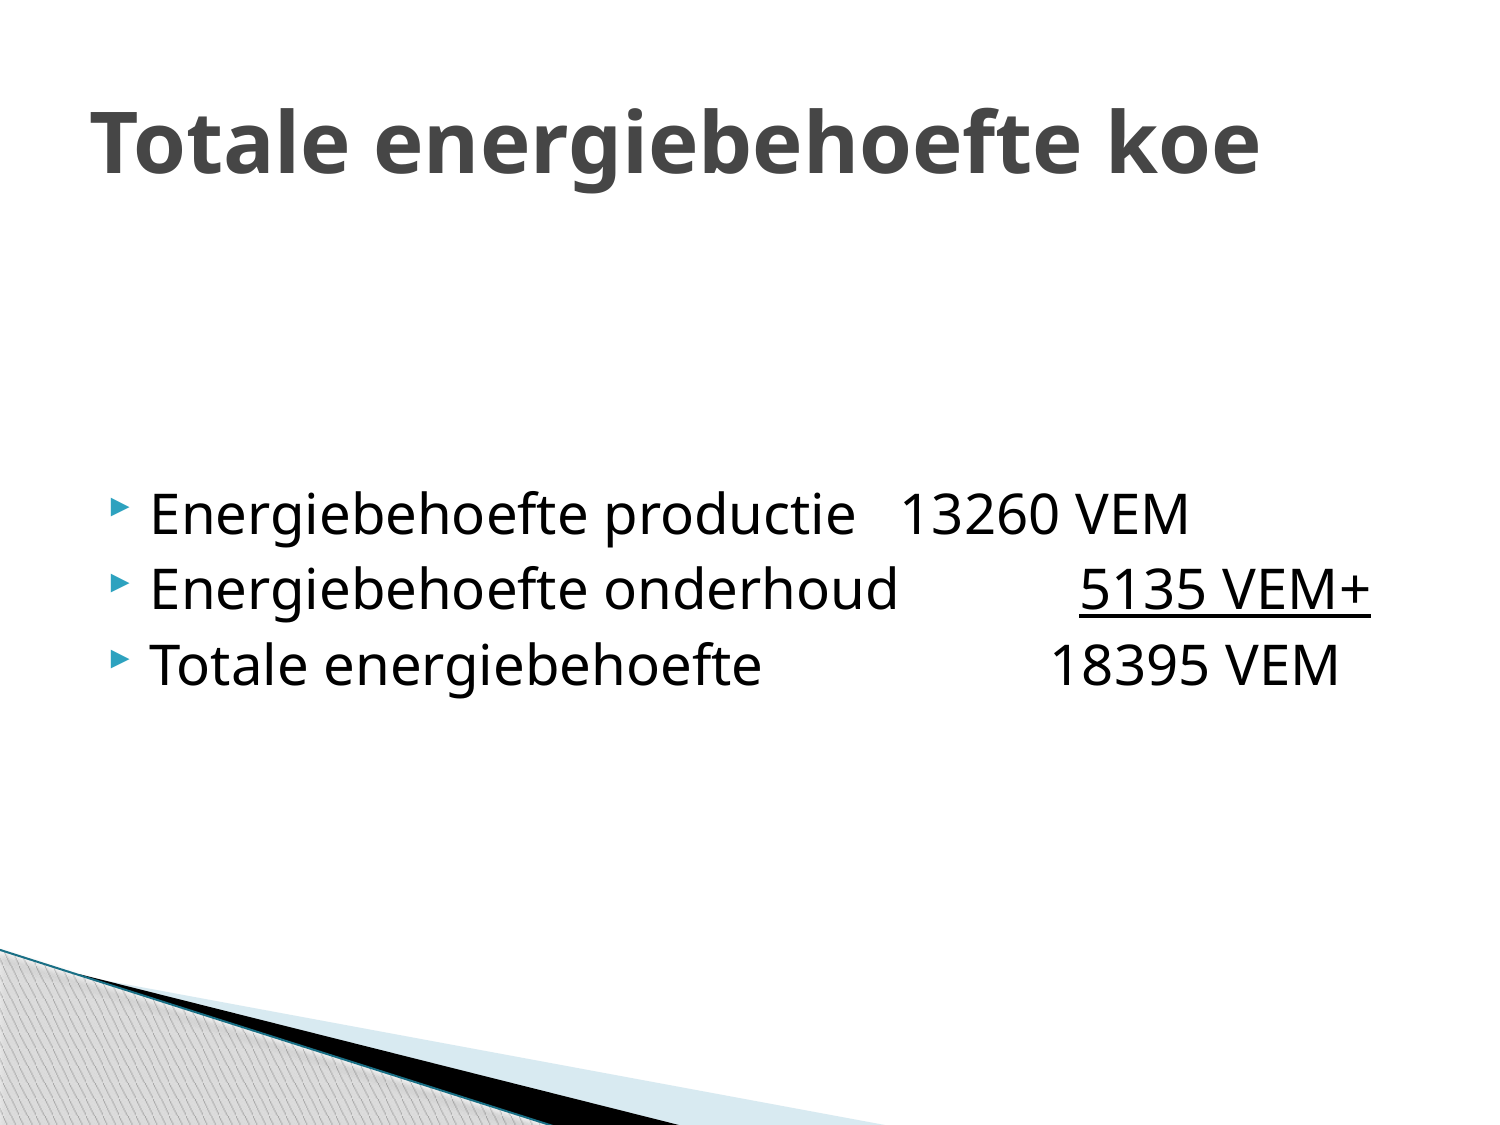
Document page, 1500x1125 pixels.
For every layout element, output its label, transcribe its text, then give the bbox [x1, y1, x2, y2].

list Energiebehoefte productie 13260 VEM Energiebehoefte onderhoud 5135 VEM+ Totale energiebehoefte 18395 VEM [75, 243, 1425, 986]
title Totale energiebehoefte koe [75, 45, 1425, 233]
